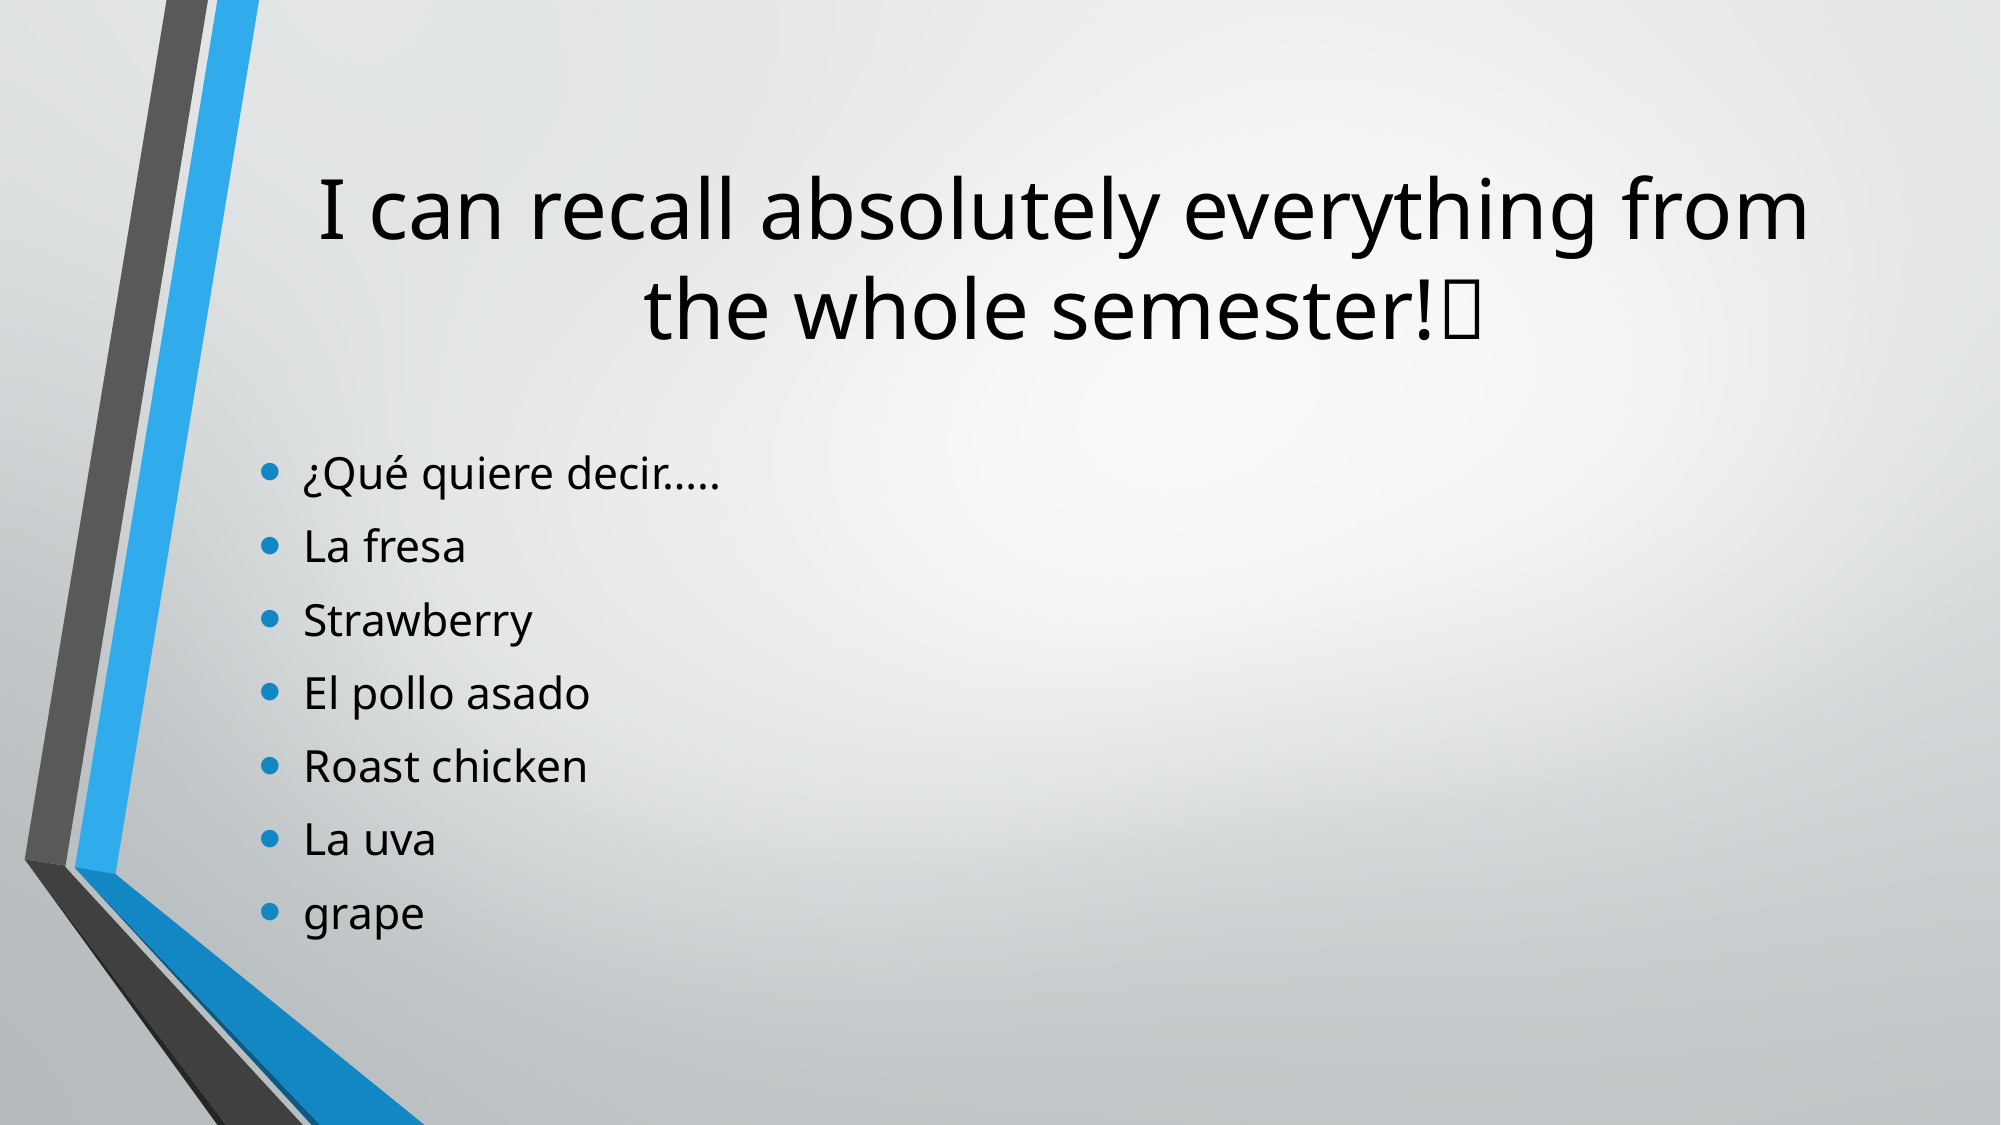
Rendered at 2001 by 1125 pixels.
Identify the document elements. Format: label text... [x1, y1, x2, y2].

list ¿Qué quiere decir….. La fresa Strawberry El pollo asado Roast chicken La uva grape [243, 437, 1887, 950]
title I can recall absolutely everything from the whole semester! [243, 112, 1887, 400]
